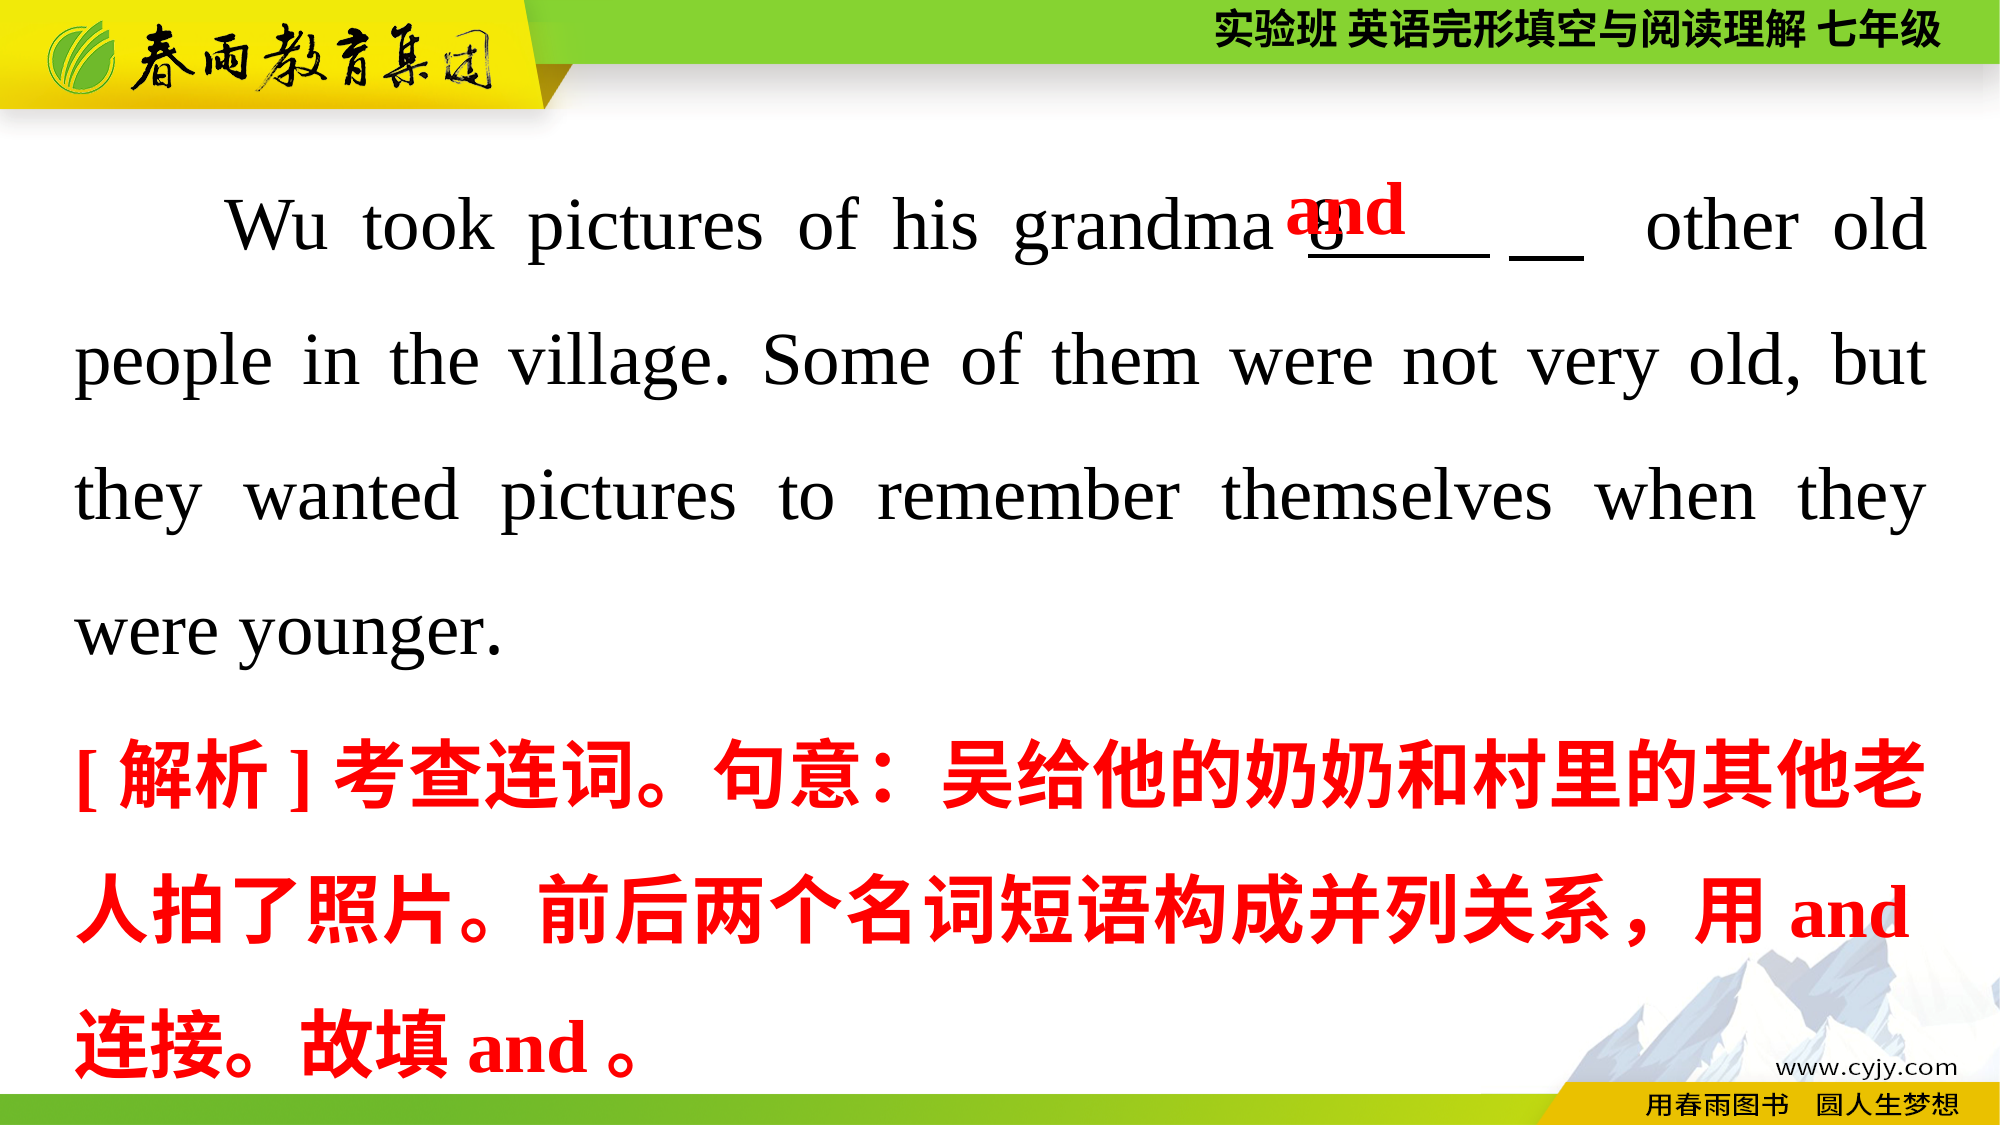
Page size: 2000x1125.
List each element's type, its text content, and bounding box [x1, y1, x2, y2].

text_box and [1270, 151, 1422, 257]
list Wu took pictures of his grandma 8 other old people in the village. Some of them were not very old, but they wanted pictures to remember themselves when they were younger. [59, 122, 1944, 675]
picture [0, 0, 2000, 1125]
text_box [解析]考查连词。句意：吴给他的奶奶和村里的其他老人拍了照片。前后两个名词短语构成并列关系，用and连接。故填and。 [59, 675, 1944, 1096]
